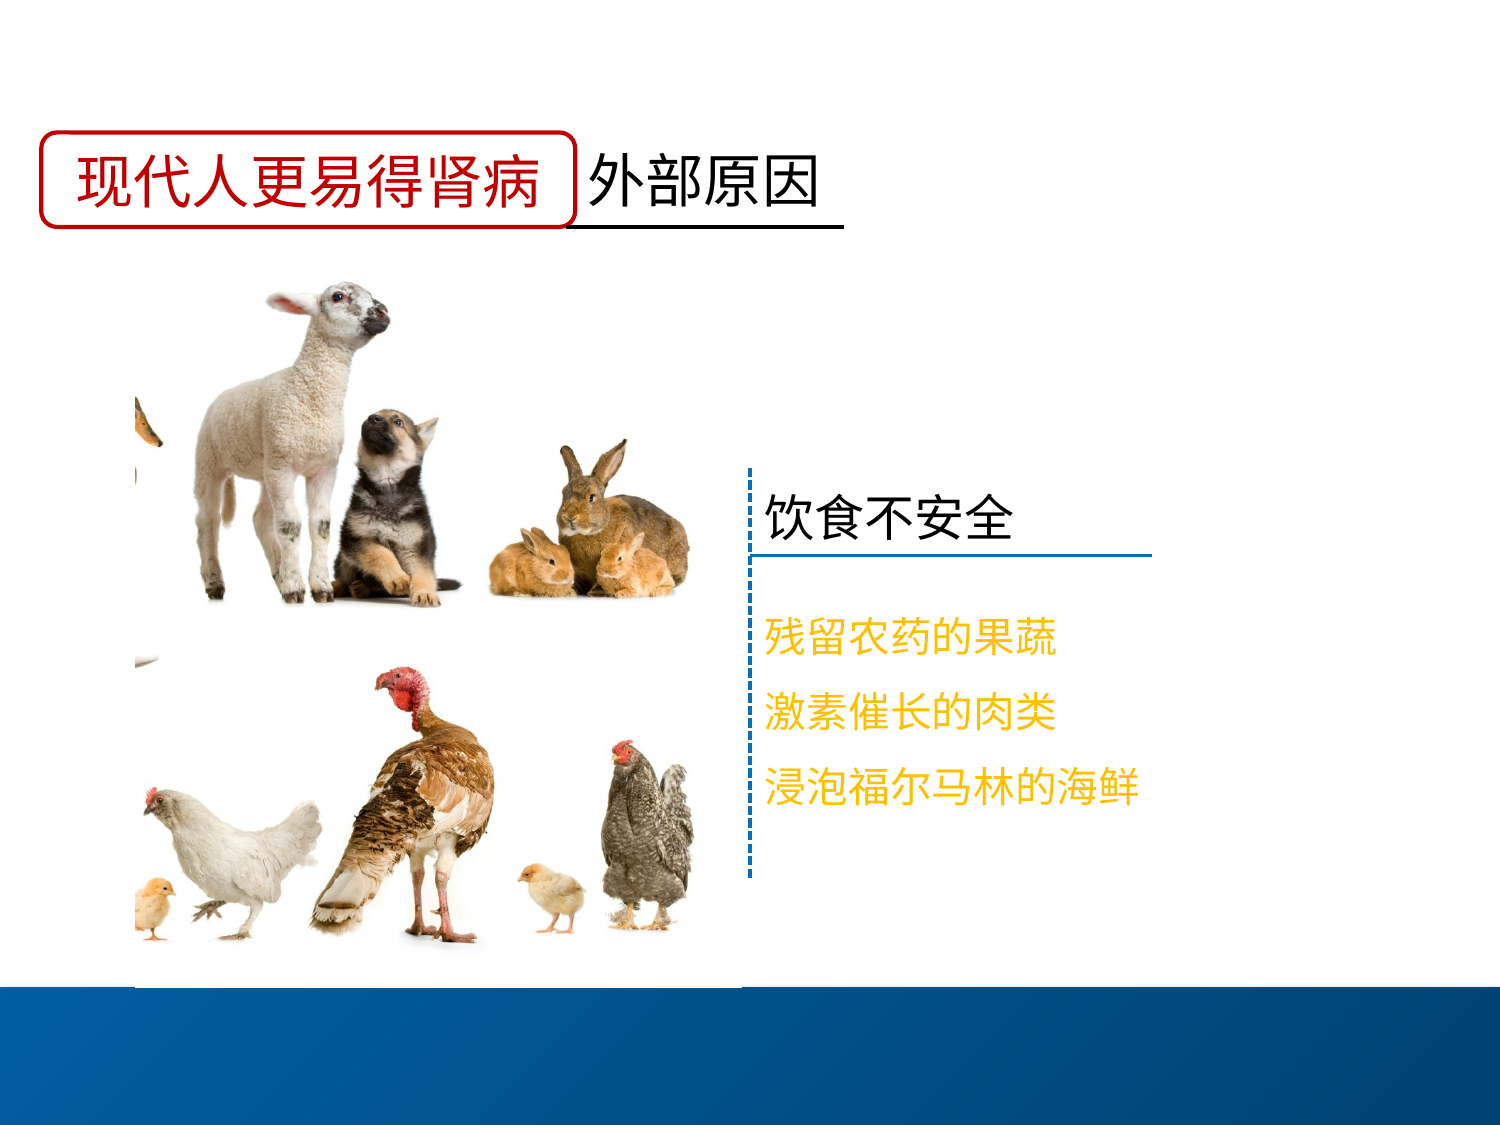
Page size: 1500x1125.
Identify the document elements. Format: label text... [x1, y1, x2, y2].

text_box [754, 467, 1211, 880]
text_box [0, 986, 1500, 1125]
text_box 现代人更易得肾病 [39, 130, 574, 230]
text_box 外部原因 [572, 137, 845, 222]
picture [135, 266, 751, 989]
